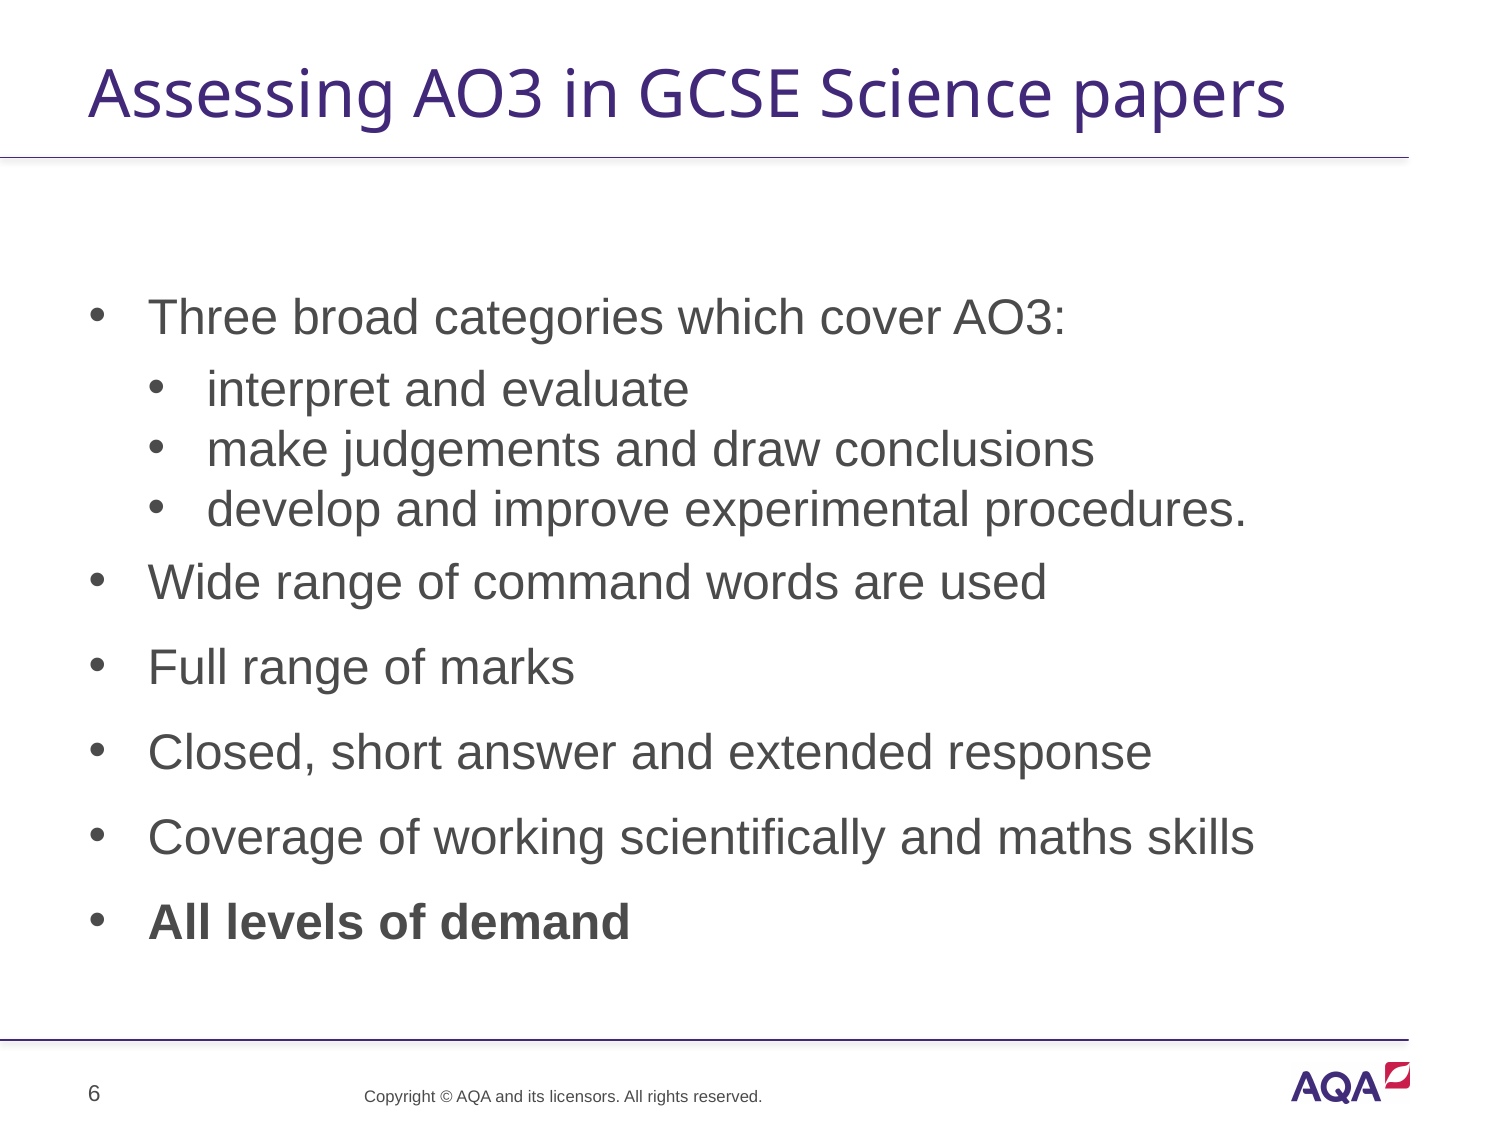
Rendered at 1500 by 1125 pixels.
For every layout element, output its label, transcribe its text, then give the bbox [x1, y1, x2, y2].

footer Copyright © AQA and its licensors. All rights reserved. [324, 1084, 764, 1124]
list Three broad categories which cover AO3: interpret and evaluate make judgements and draw conclusions develop and improve experimental procedures. Wide range of command words are used Full range of marks Closed, short answer and extended response Coverage of working scientifically and maths skills All levels of demand [88, 284, 1409, 1007]
picture [1291, 1062, 1410, 1104]
slide_number 6 [72, 1062, 188, 1123]
title Assessing AO3 in GCSE Science papers [88, 72, 1409, 144]
